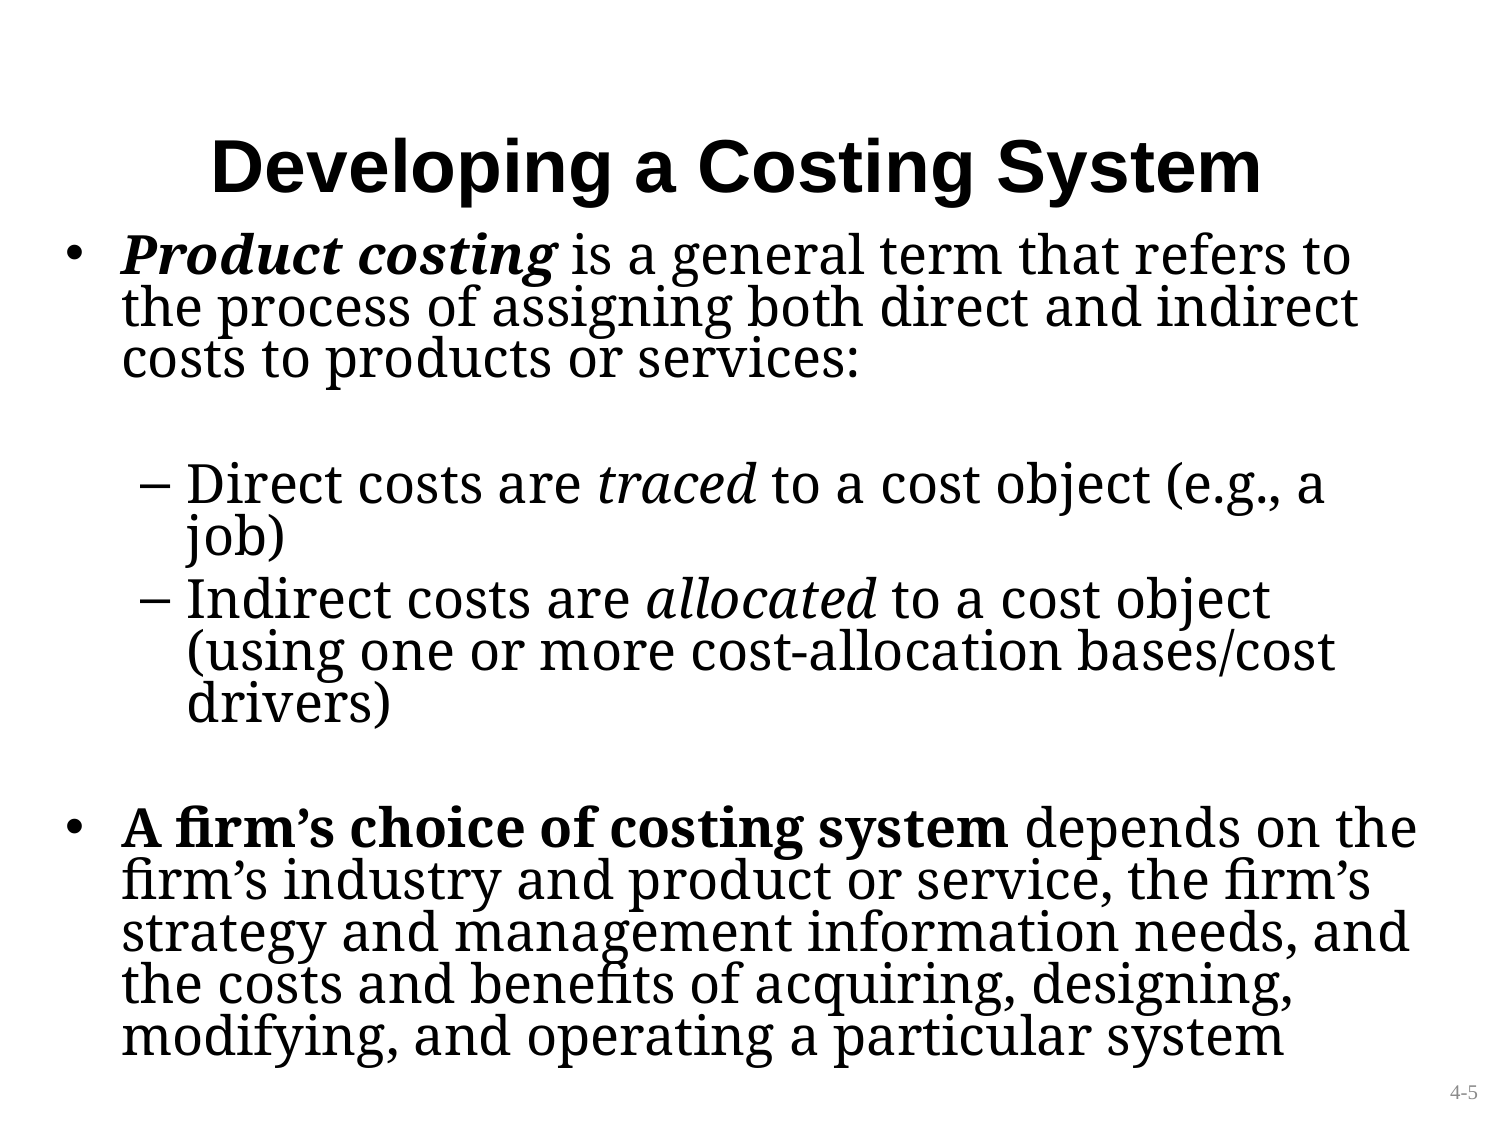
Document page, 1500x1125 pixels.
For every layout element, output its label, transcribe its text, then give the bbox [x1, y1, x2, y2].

text_box Developing a Costing System [187, 99, 1288, 225]
slide_number 4-5 [1417, 1068, 1494, 1114]
list Product costing is a general term that refers to the process of assigning both direct and indirect costs to products or services: Direct costs are traced to a cost object (e.g., a job) Indirect costs are allocated to a cost object (using one or more cost-allocation bases/cost drivers) A firm’s choice of costing system depends on the firm’s industry and product or service, the firm’s strategy and management information needs, and the costs and benefits of acquiring, designing, modifying, and operating a particular system [49, 224, 1451, 1001]
